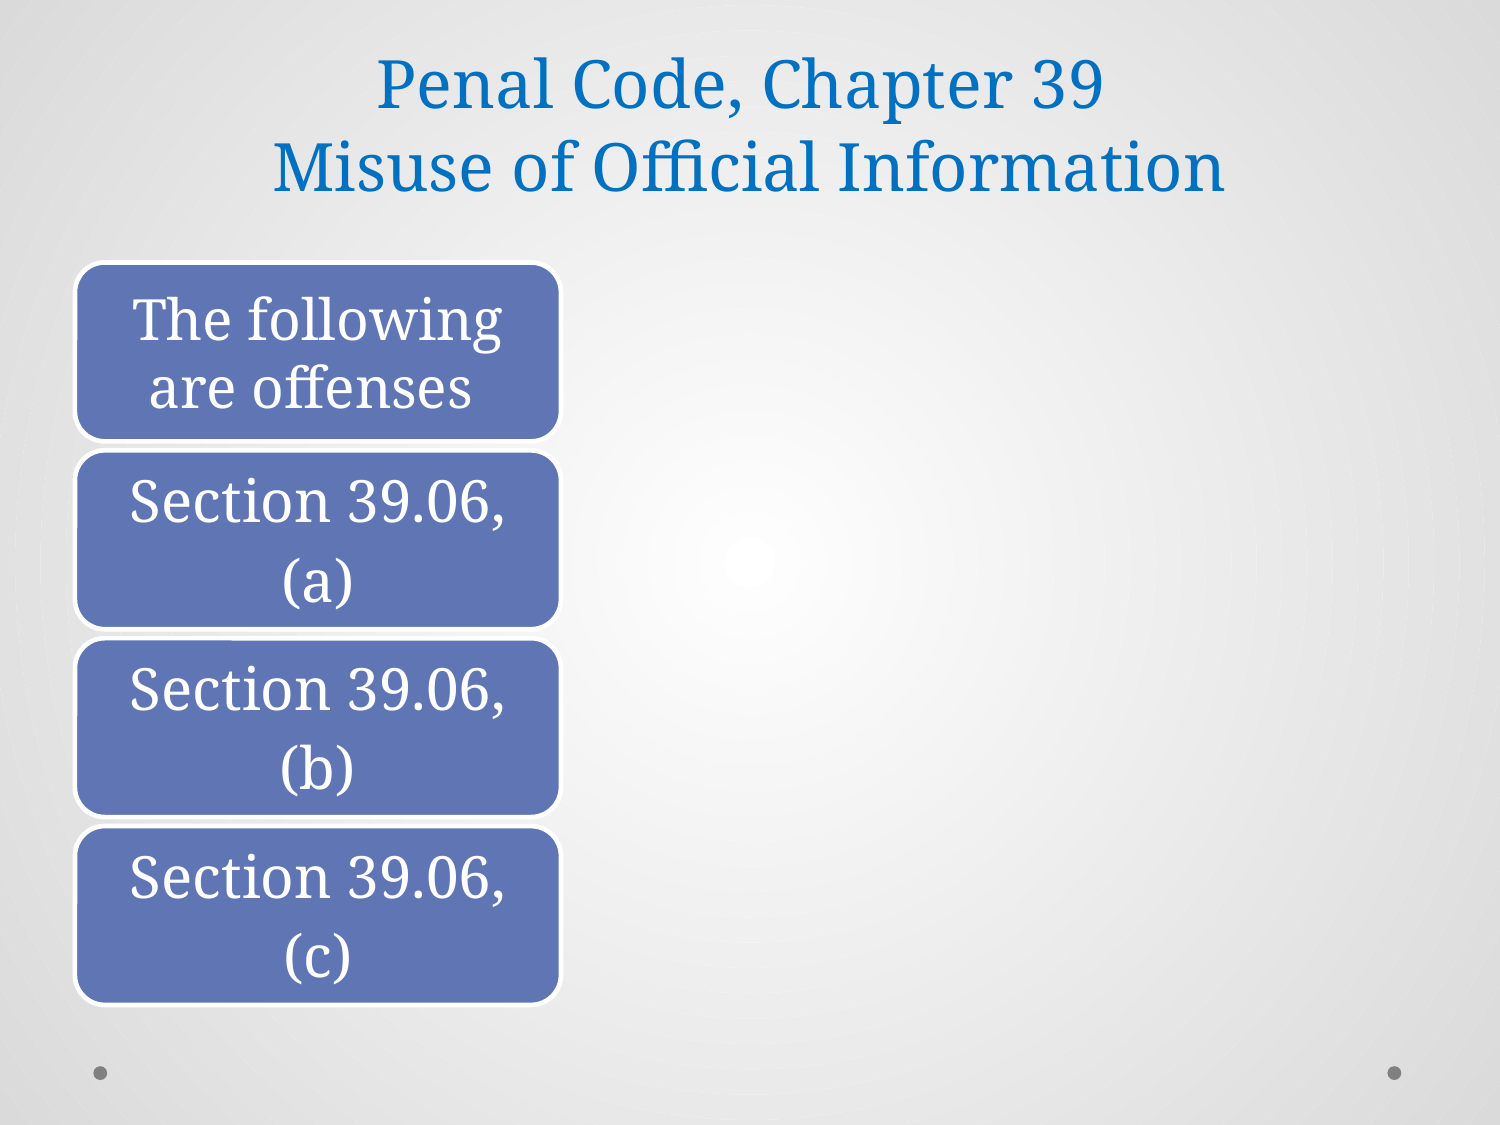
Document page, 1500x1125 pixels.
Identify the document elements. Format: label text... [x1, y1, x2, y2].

title Penal Code, Chapter 39 Misuse of Official Information [75, 24, 1425, 213]
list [74, 262, 1426, 1006]
